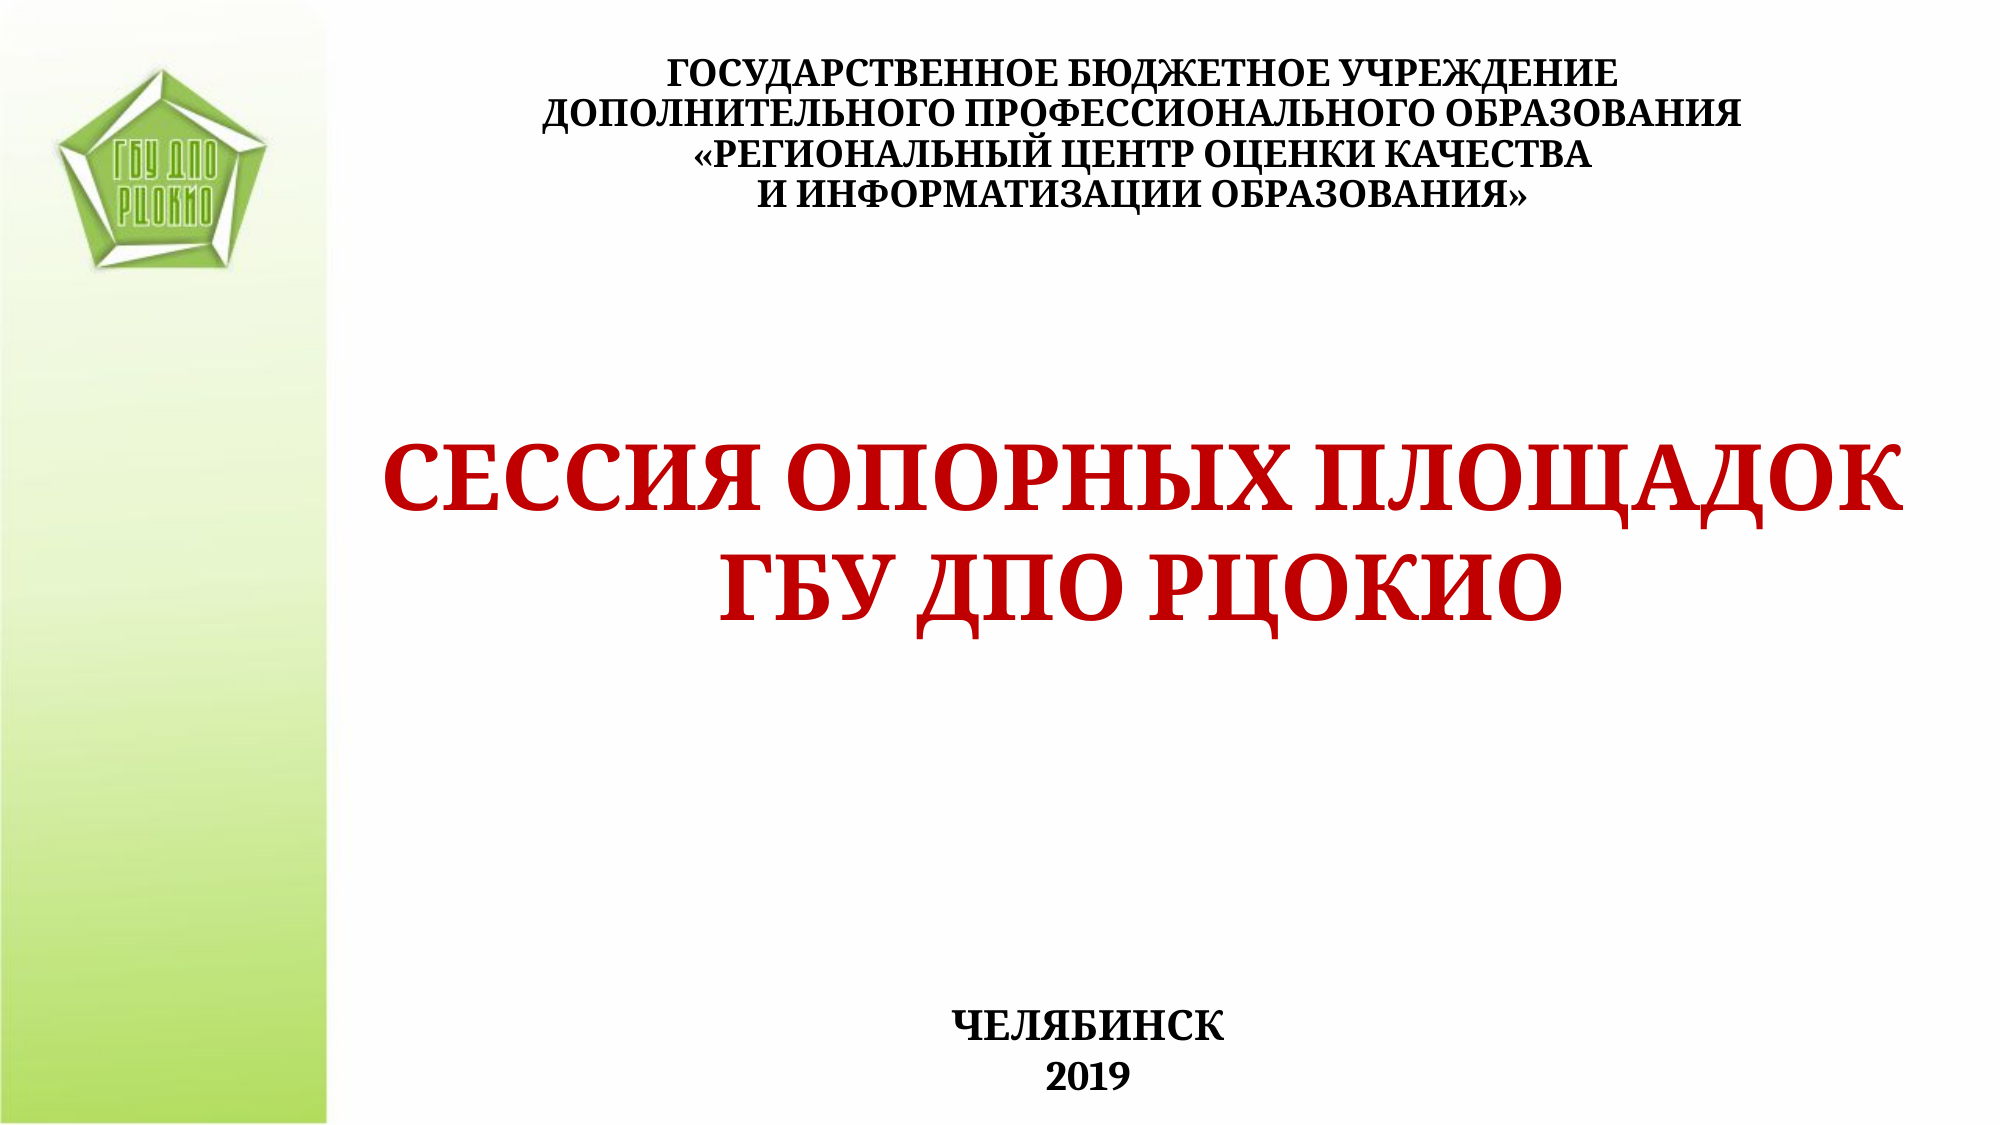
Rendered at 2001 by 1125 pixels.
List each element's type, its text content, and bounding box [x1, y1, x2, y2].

text_box СЕССИЯ ОПОРНЫХ ПЛОЩАДОК ГБУ ДПО РЦОКИО [327, 411, 1959, 647]
text_box ГОСУДАРСТВЕННОЕ БЮДЖЕТНОЕ УЧРЕЖДЕНИЕ ДОПОЛНИТЕЛЬНОГО ПРОФЕССИОНАЛЬНОГО ОБРАЗОВАНИЯ «РЕГИОНАЛЬНЫЙ ЦЕНТР ОЦЕНКИ КАЧЕСТВА И ИНФОРМАТИЗАЦИИ ОБРАЗОВАНИЯ» [327, 46, 1959, 226]
footer ЧЕЛЯБИНСК 2019 [667, 972, 1510, 1125]
picture [0, 0, 2001, 1125]
